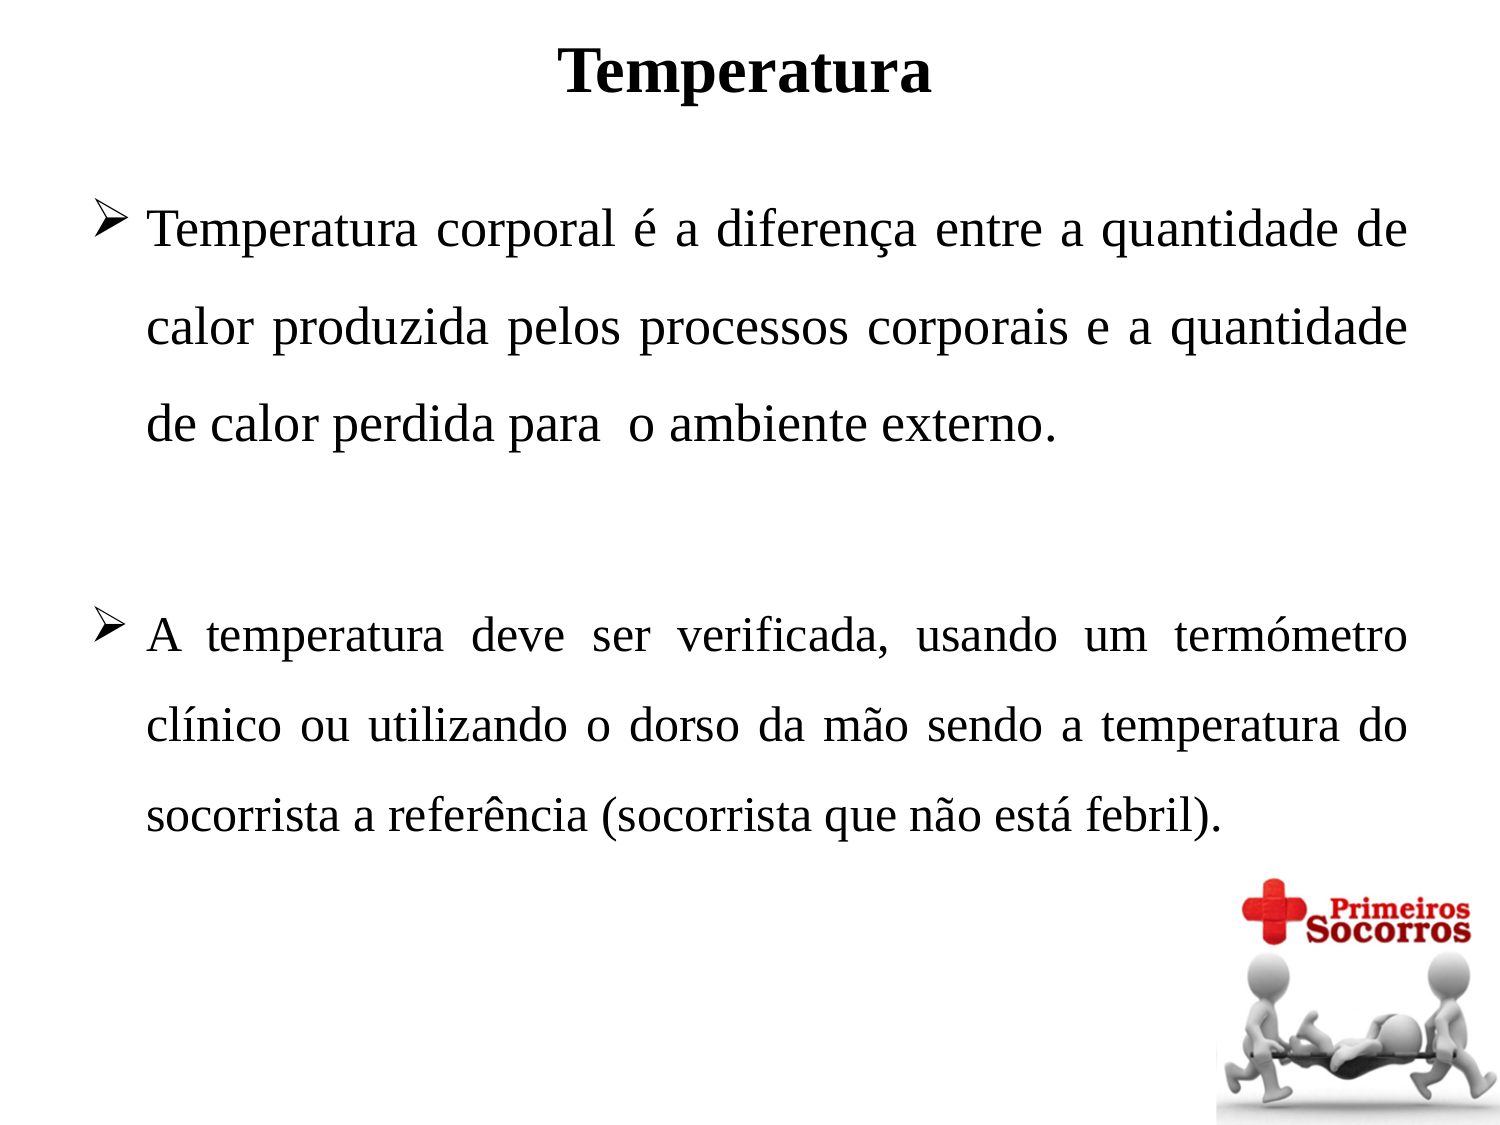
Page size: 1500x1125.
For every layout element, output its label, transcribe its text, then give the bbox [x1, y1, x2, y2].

title Temperatura [70, 35, 1421, 176]
list Temperatura corporal é a diferença entre a quantidade de calor produzida pelos processos corporais e a quantidade de calor perdida para o ambiente externo. A temperatura deve ser verificada, usando um termómetro clínico ou utilizando o dorso da mão sendo a temperatura do socorrista a referência (socorrista que não está febril). [75, 152, 1425, 1005]
picture [1215, 878, 1500, 1125]
